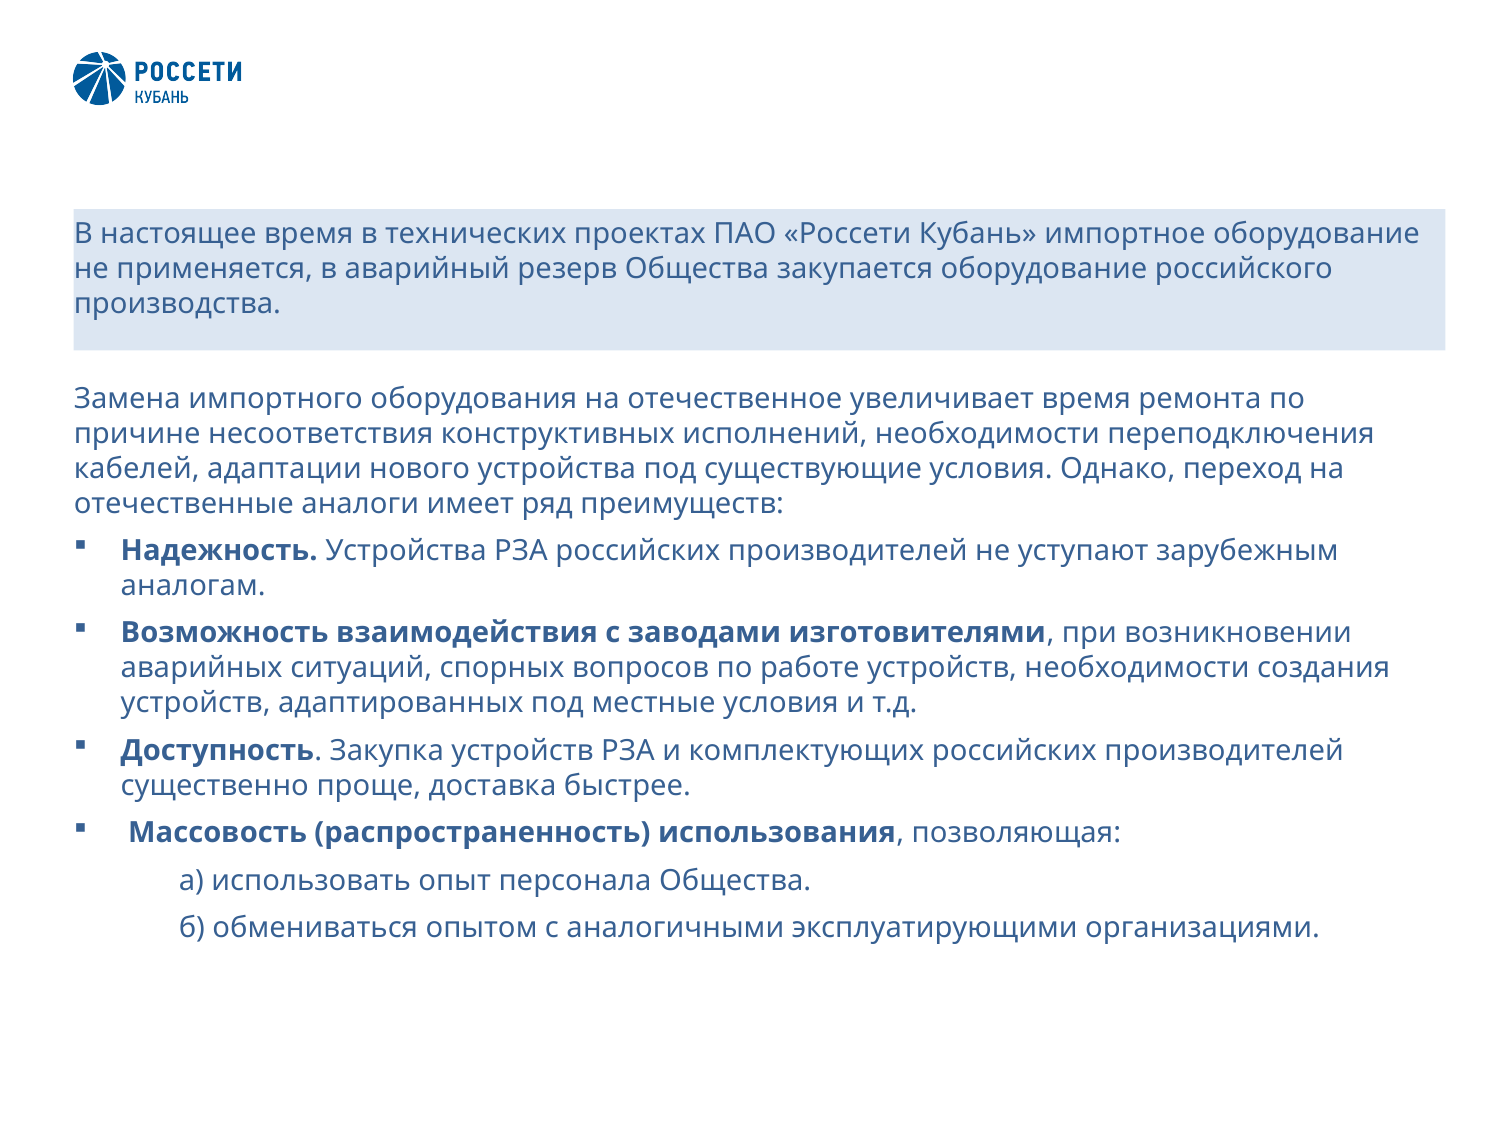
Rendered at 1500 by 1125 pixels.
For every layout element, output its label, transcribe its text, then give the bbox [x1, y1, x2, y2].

text_box [1429, 209, 1446, 351]
list В настоящее время в технических проектах ПАО «Россети Кубань» импортное оборудование не применяется, в аварийный резерв Общества закупается оборудование российского производства. Замена импортного оборудования на отечественное увеличивает время ремонта по причине несоответствия конструктивных исполнений, необходимости переподключения кабелей, адаптации нового устройства под существующие условия. Однако, переход на отечественные аналоги имеет ряд преимуществ: Надежность. Устройства РЗА российских производителей не уступают зарубежным аналогам. Возможность взаимодействия с заводами изготовителями, при возникновении аварийных ситуаций, спорных вопросов по работе устройств, необходимости создания устройств, адаптированных под местные условия и т.д. Доступность. Закупка устройств РЗА и комплектующих российских производителей существенно проще, доставка быстрее. Массовость (распространенность) использования, позволяющая: а) использовать опыт персонала Общества. б) обмениваться опытом с аналогичными эксплуатирующими организациями. [73, 159, 1429, 1046]
picture [69, 43, 245, 114]
